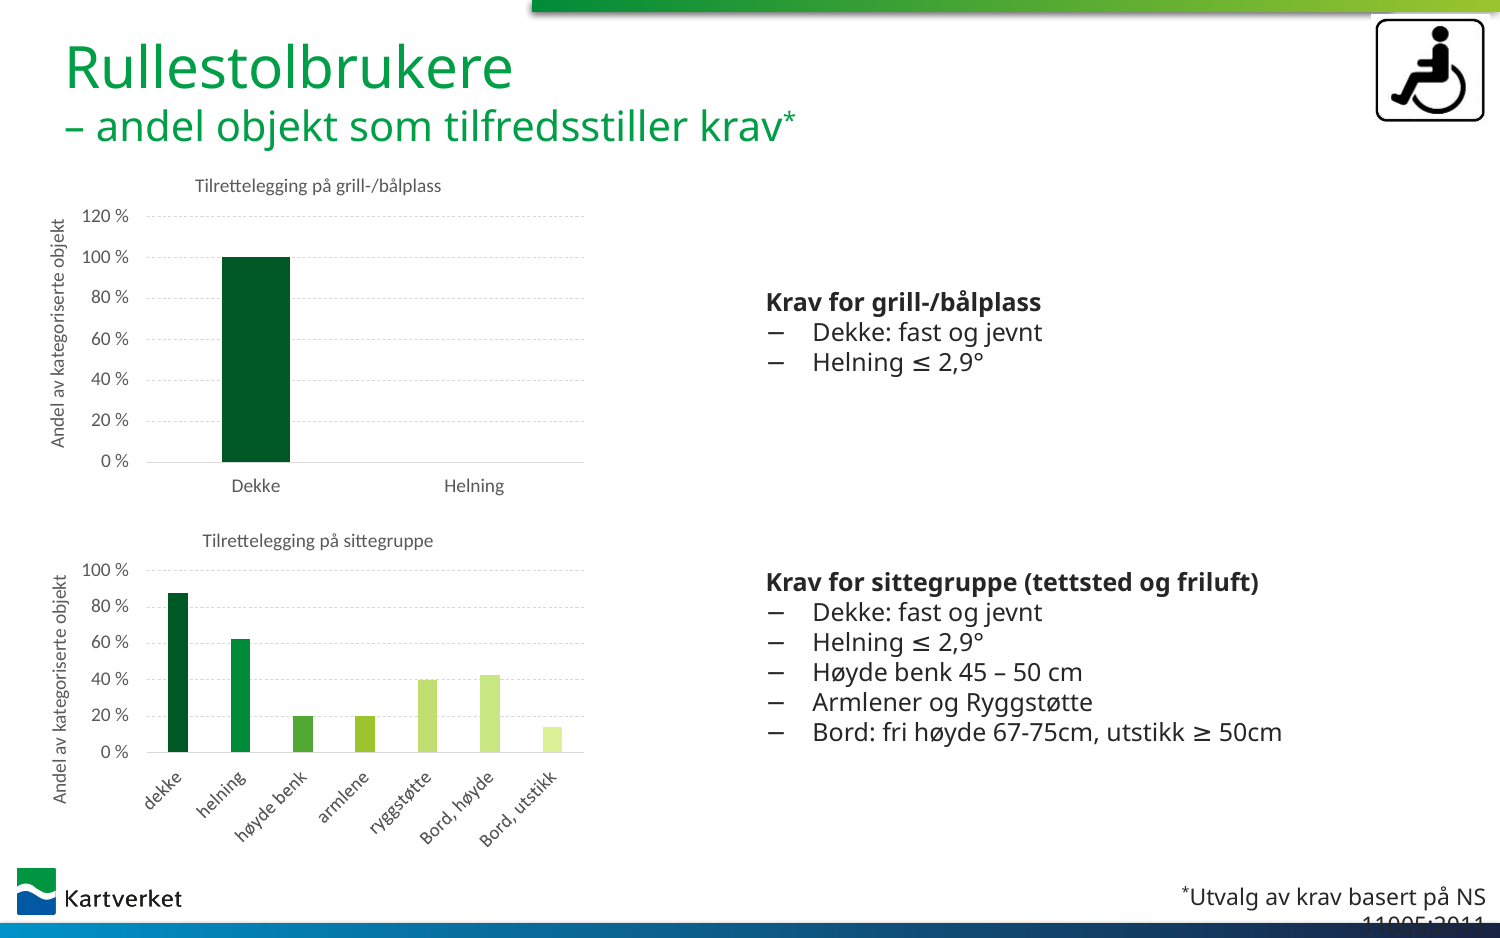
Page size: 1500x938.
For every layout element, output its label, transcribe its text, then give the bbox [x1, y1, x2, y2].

picture [1371, 13, 1491, 127]
text_box Krav for sittegruppe (tettsted og friluft) Dekke: fast og jevnt Helning ≤ 2,9° Høyde benk 45 – 50 cm Armlener og Ryggstøtte Bord: fri høyde 67-75cm, utstikk ≥ 50cm [750, 559, 1500, 754]
picture [41, 166, 595, 505]
picture [41, 520, 595, 859]
text_box Krav for grill-/bålplass Dekke: fast og jevnt Helning ≤ 2,9° [750, 279, 1452, 384]
text_box *Utvalg av krav basert på NS 11005:2011 [1068, 873, 1500, 938]
text_box Rullestolbrukere – andel objekt som tilfredsstiller krav* [49, 14, 1431, 158]
